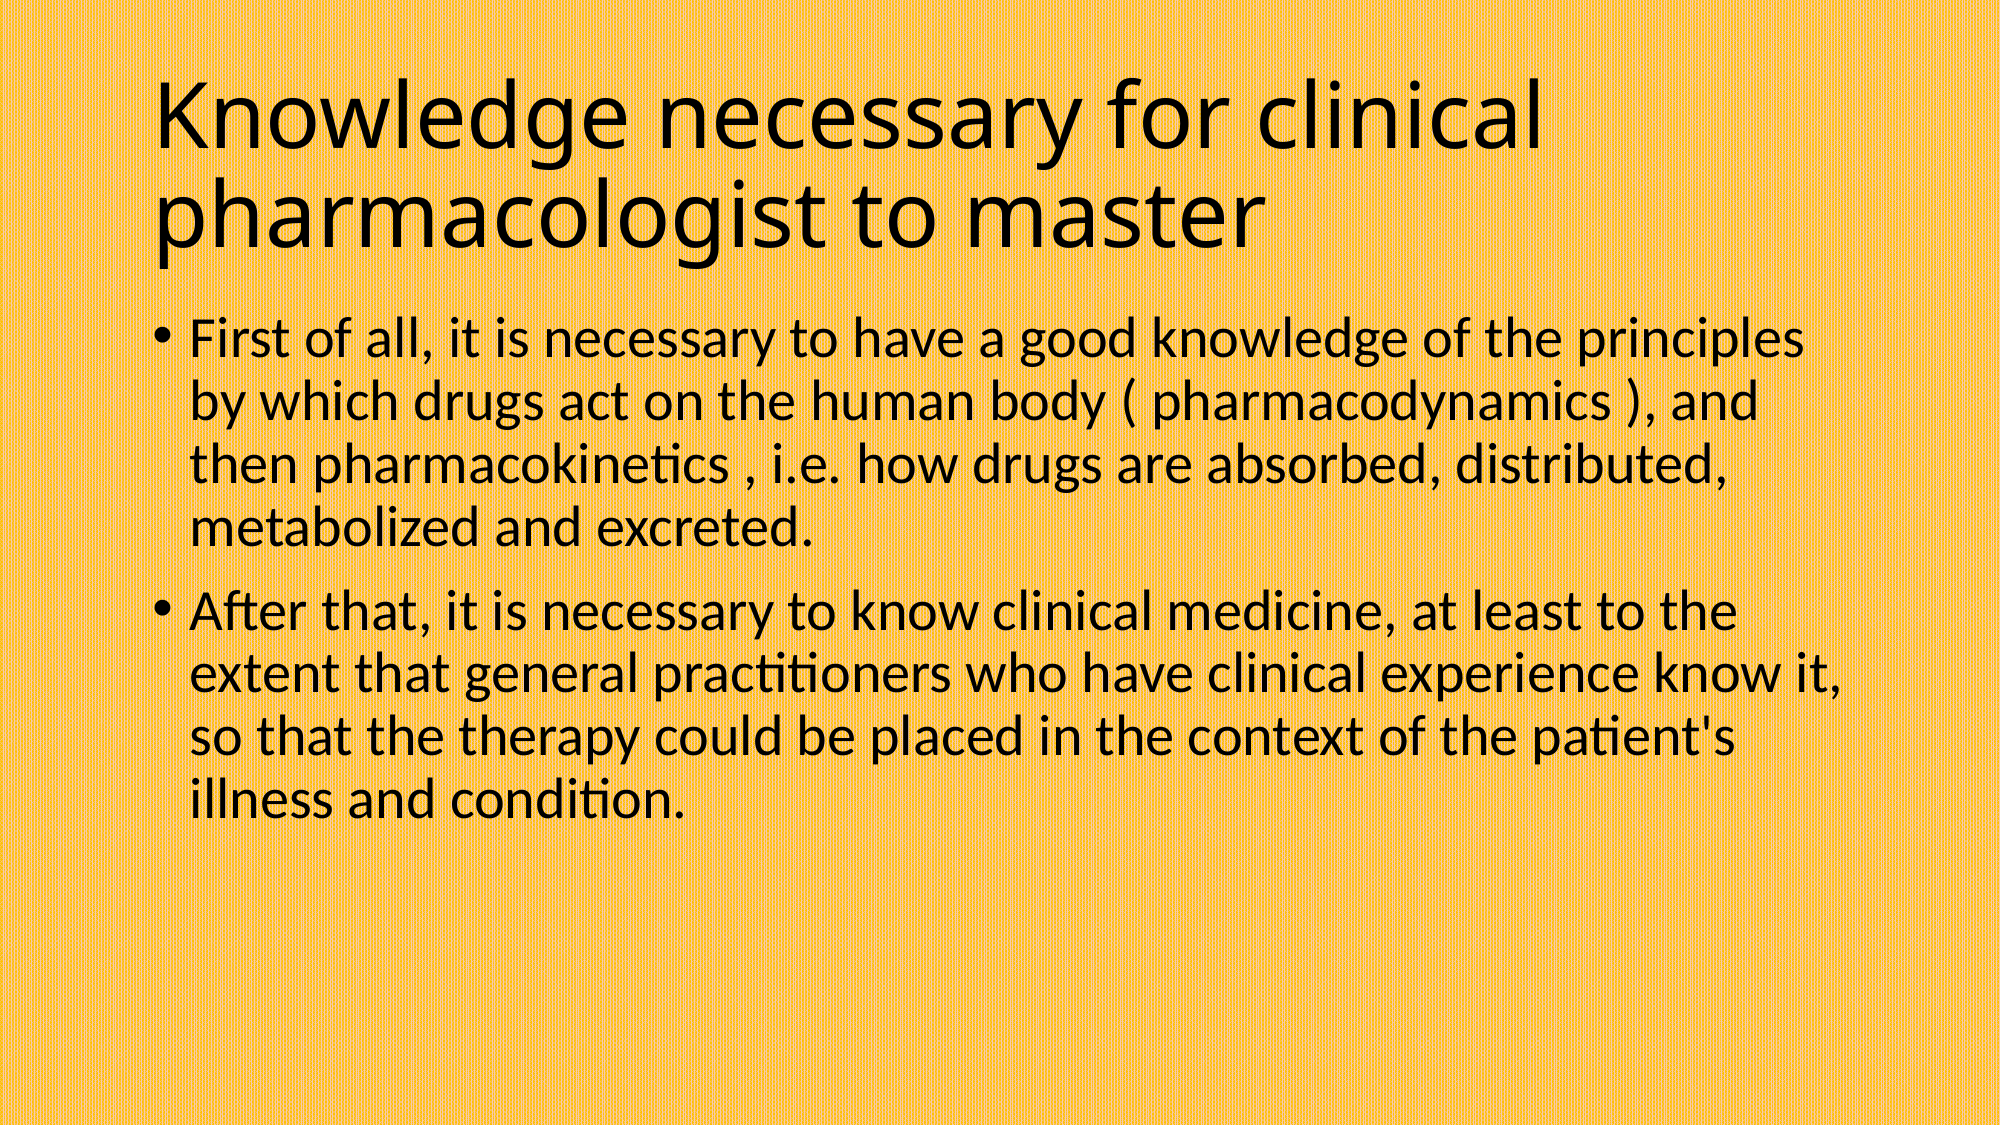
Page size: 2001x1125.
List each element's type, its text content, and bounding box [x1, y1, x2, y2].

list First of all, it is necessary to have a good knowledge of the principles by which drugs act on the human body ( pharmacodynamics ), and then pharmacokinetics , i.e. how drugs are absorbed, distributed, metabolized and excreted. After that, it is necessary to know clinical medicine, at least to the extent that general practitioners who have clinical experience know it, so that the therapy could be placed in the context of the patient's illness and condition. [137, 299, 1863, 1014]
title Knowledge necessary for clinical pharmacologist to master [137, 59, 1863, 278]
